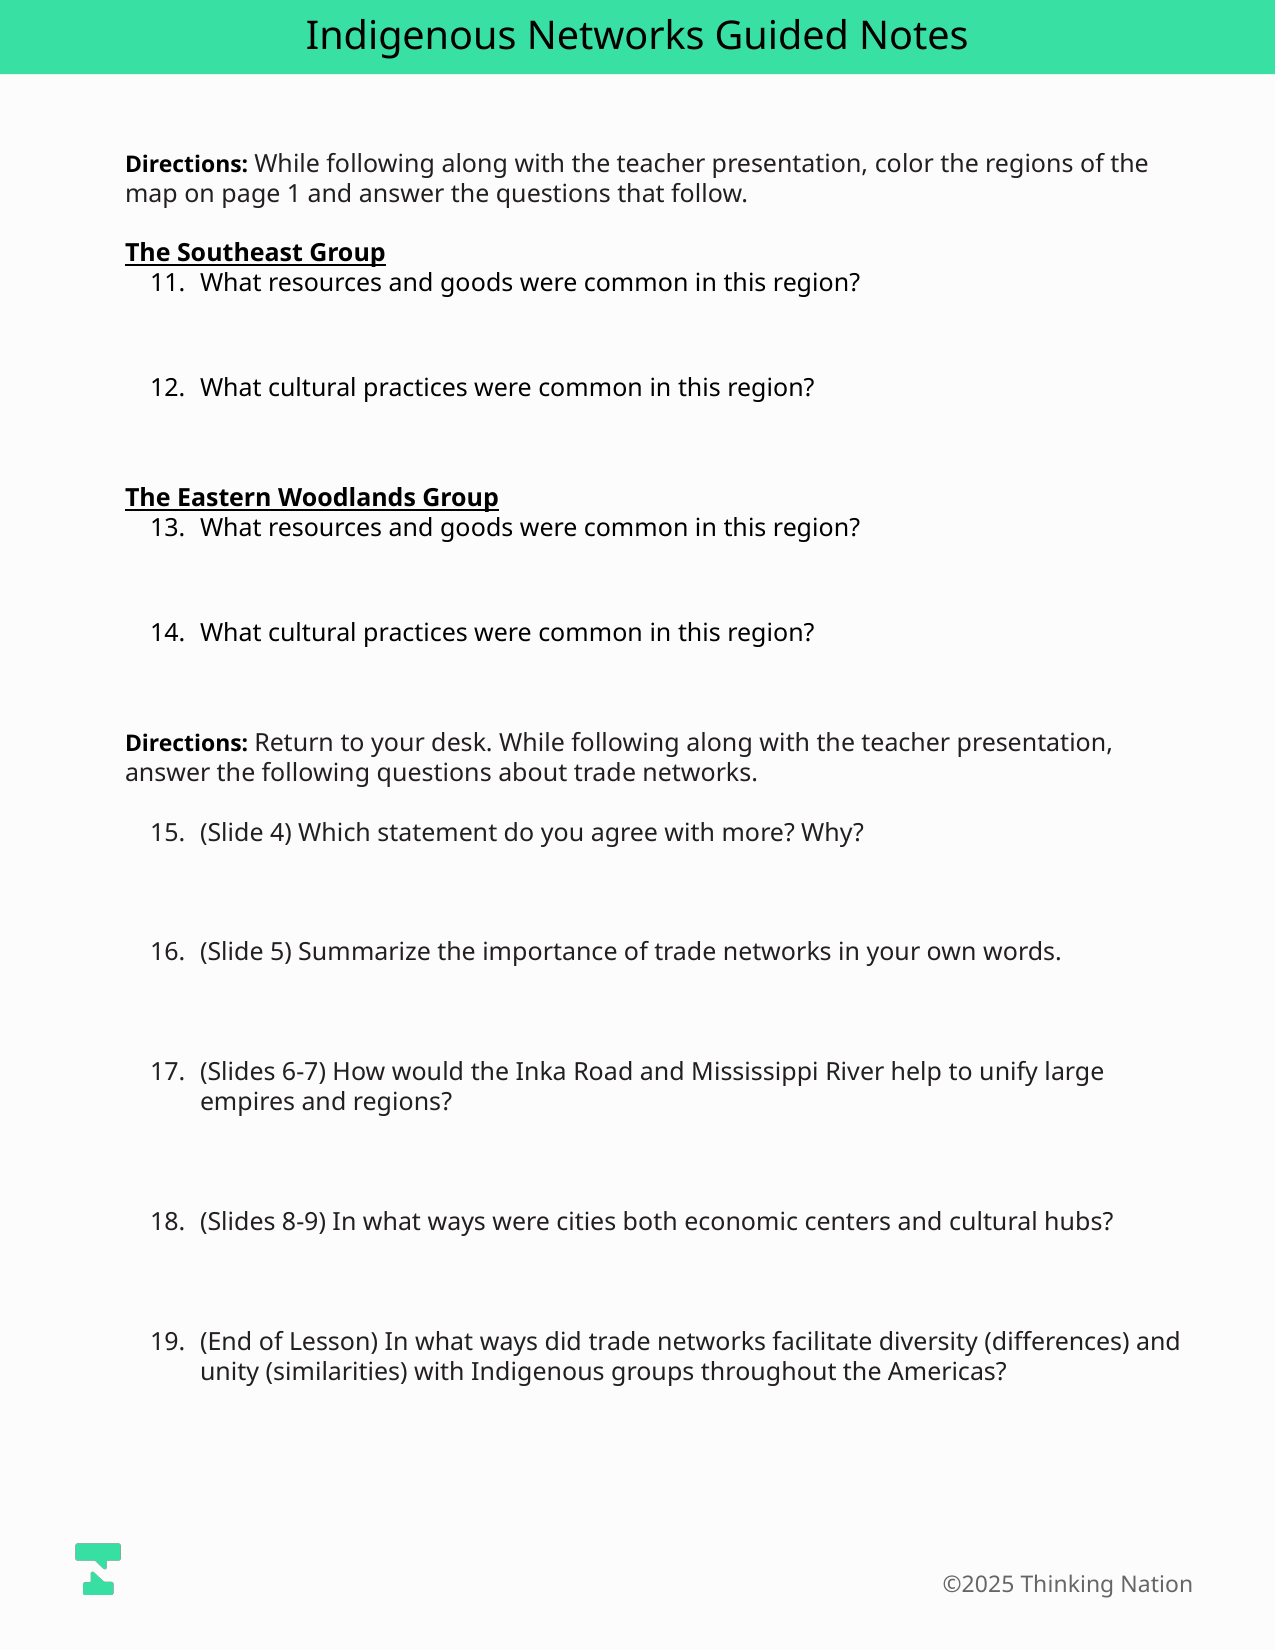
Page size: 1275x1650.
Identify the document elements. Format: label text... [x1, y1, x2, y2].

picture [62, 1533, 134, 1605]
text_box Directions: While following along with the teacher presentation, color the regions of the map on page 1 and answer the questions that follow. The Southeast Group What resources and goods were common in this region? What cultural practices were common in this region? The Eastern Woodlands Group What resources and goods were common in this region? What cultural practices were common in this region? Directions: Return to your desk. While following along with the teacher presentation, answer the following questions about trade networks. (Slide 4) Which statement do you agree with more? Why? (Slide 5) Summarize the importance of trade networks in your own words. (Slides 6-7) How would the Inka Road and Mississippi River help to unify large empires and regions? (Slides 8-9) In what ways were cities both economic centers and cultural hubs? (End of Lesson) In what ways did trade networks facilitate diversity (differences) and unity (similarities) with Indigenous groups throughout the Americas? [109, 132, 1204, 1532]
text_box Indigenous Networks Guided Notes [0, 0, 1275, 75]
text_box ©2025 Thinking Nation [907, 1553, 1210, 1605]
